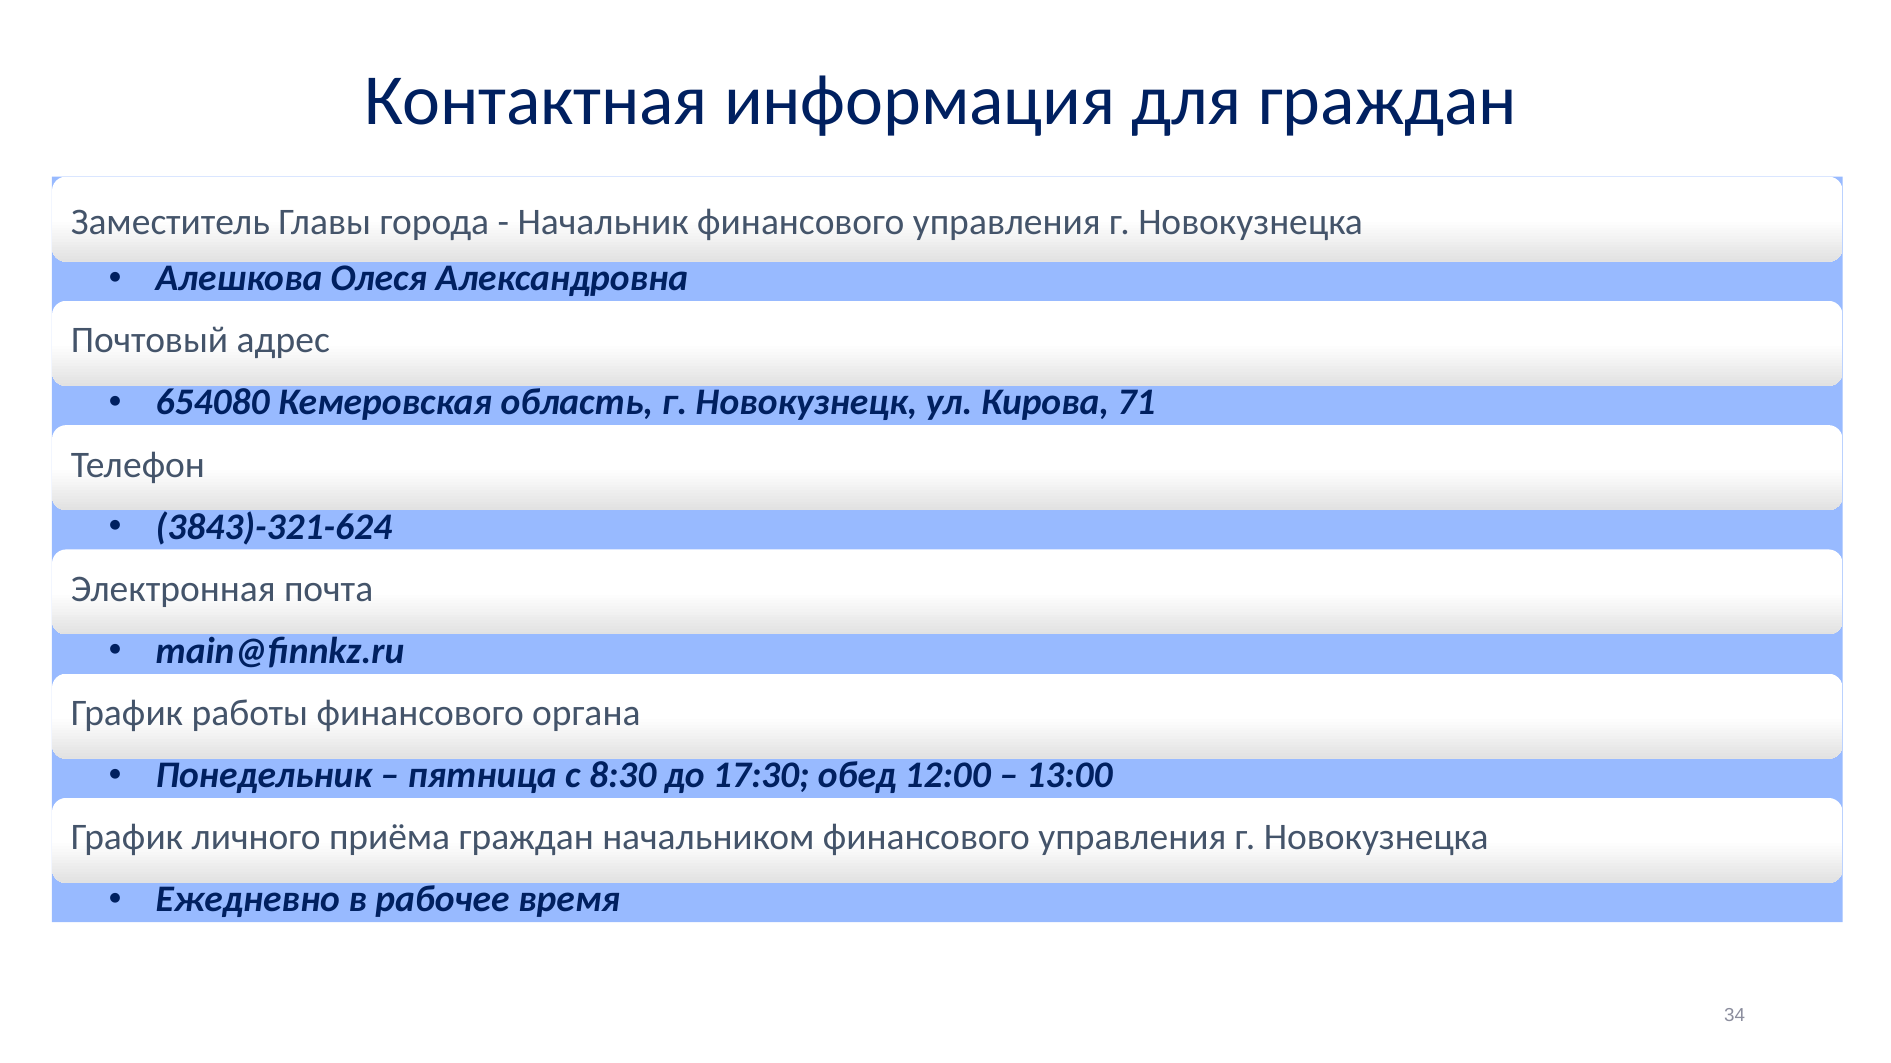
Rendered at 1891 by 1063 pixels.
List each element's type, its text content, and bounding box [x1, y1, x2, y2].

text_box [51, 176, 1843, 923]
slide_number 34 [1334, 985, 1761, 1042]
text_box Контактная информация для граждан [55, 29, 1827, 173]
